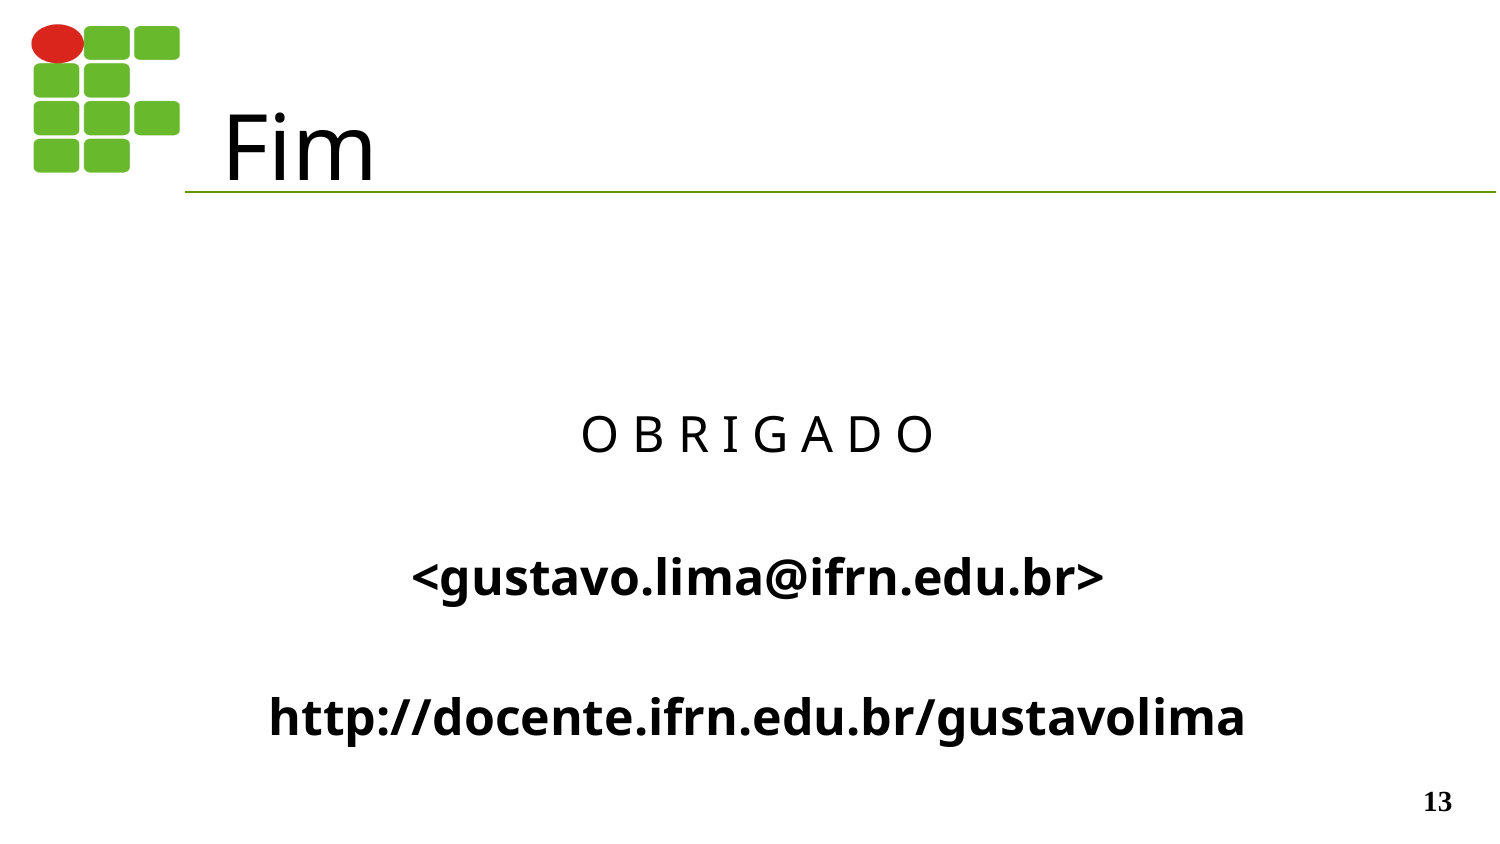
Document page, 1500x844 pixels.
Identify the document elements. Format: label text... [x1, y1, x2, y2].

text_box ‹#› [1155, 768, 1468, 825]
picture [29, 23, 182, 174]
list O B R I G A D O <gustavo.lima@ifrn.edu.br> http://docente.ifrn.edu.br/gustavolima [46, 248, 1469, 755]
title Fim [206, 26, 1468, 207]
